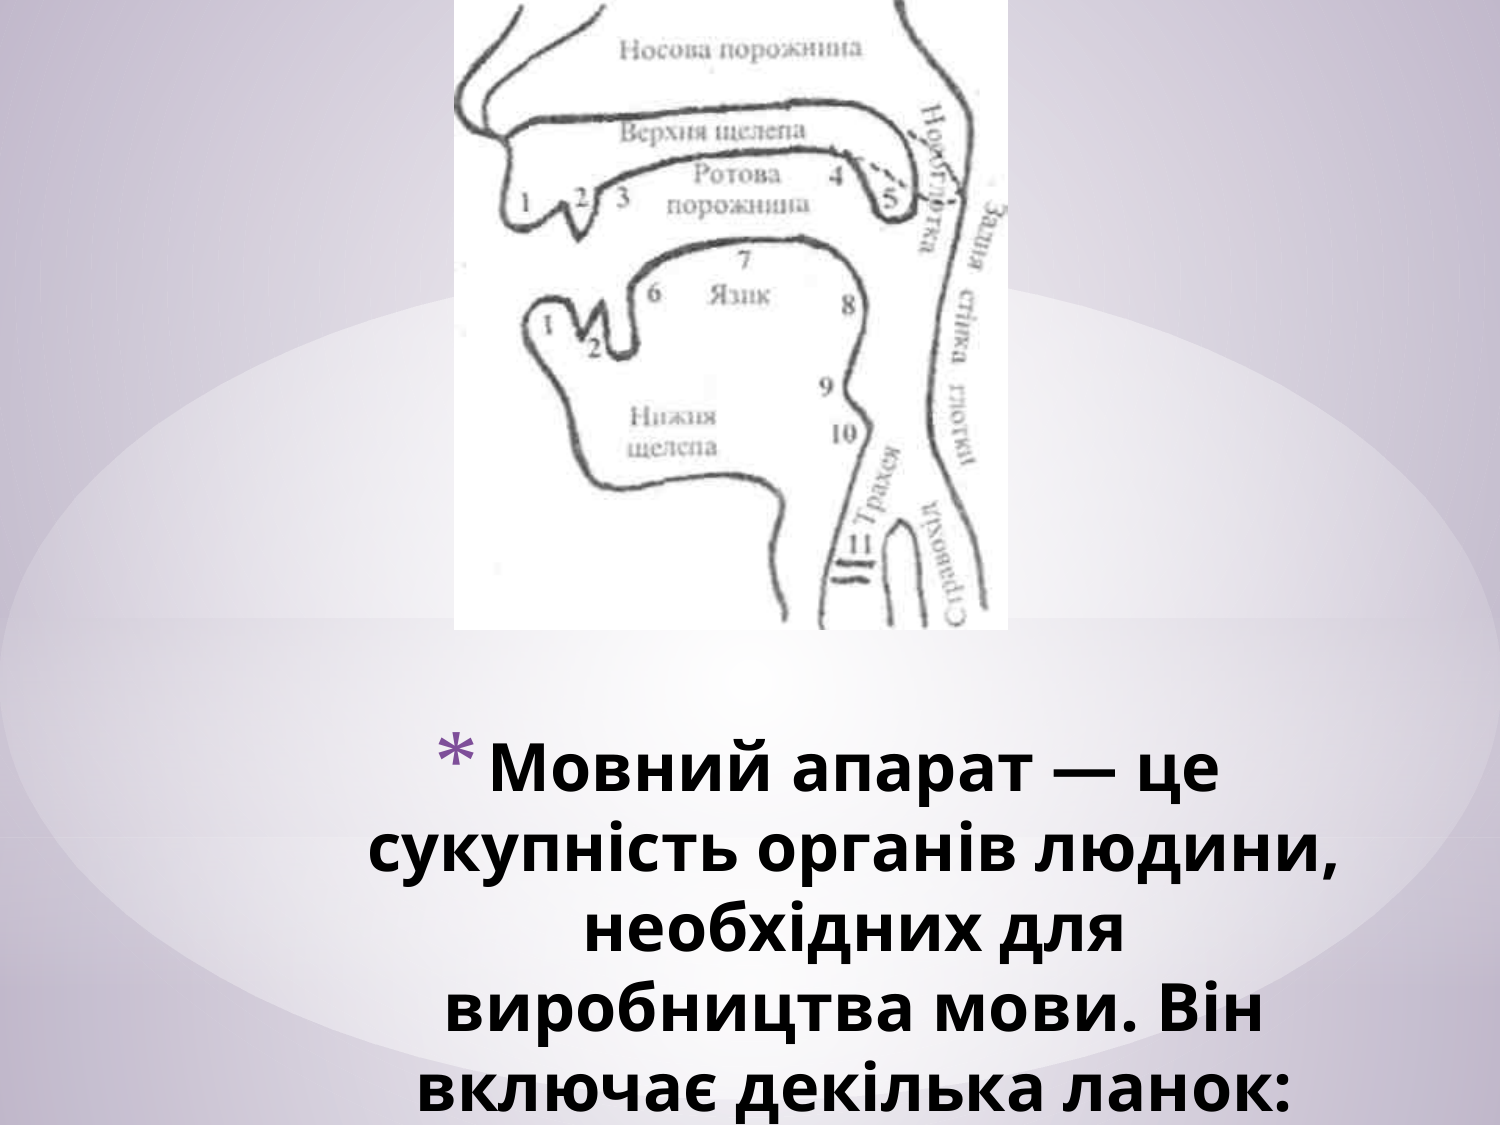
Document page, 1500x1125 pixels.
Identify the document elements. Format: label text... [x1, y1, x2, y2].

picture [454, 0, 1008, 630]
title Мовний апарат — це сукупність органів людини, необхідних для виробництва мови. Він включає декілька ланок: [294, 717, 1363, 905]
